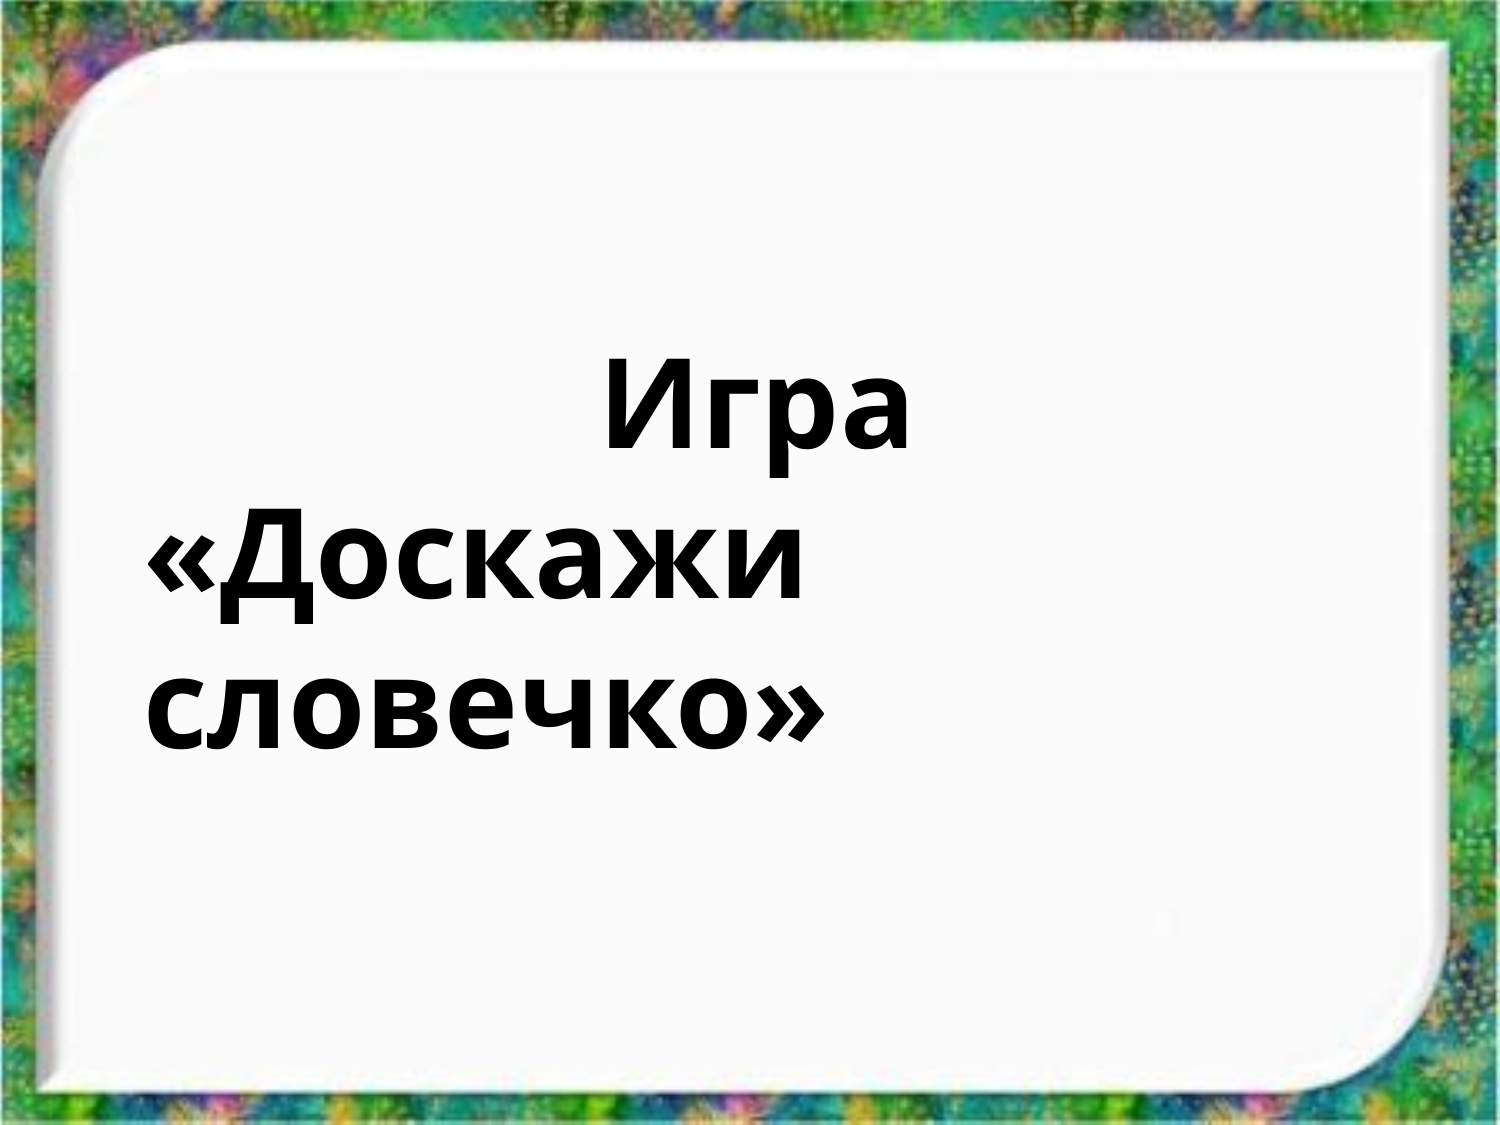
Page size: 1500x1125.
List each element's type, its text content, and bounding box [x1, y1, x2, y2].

picture [0, 0, 1500, 1125]
text_box Игра «Доскажи словечко» [128, 316, 1418, 782]
